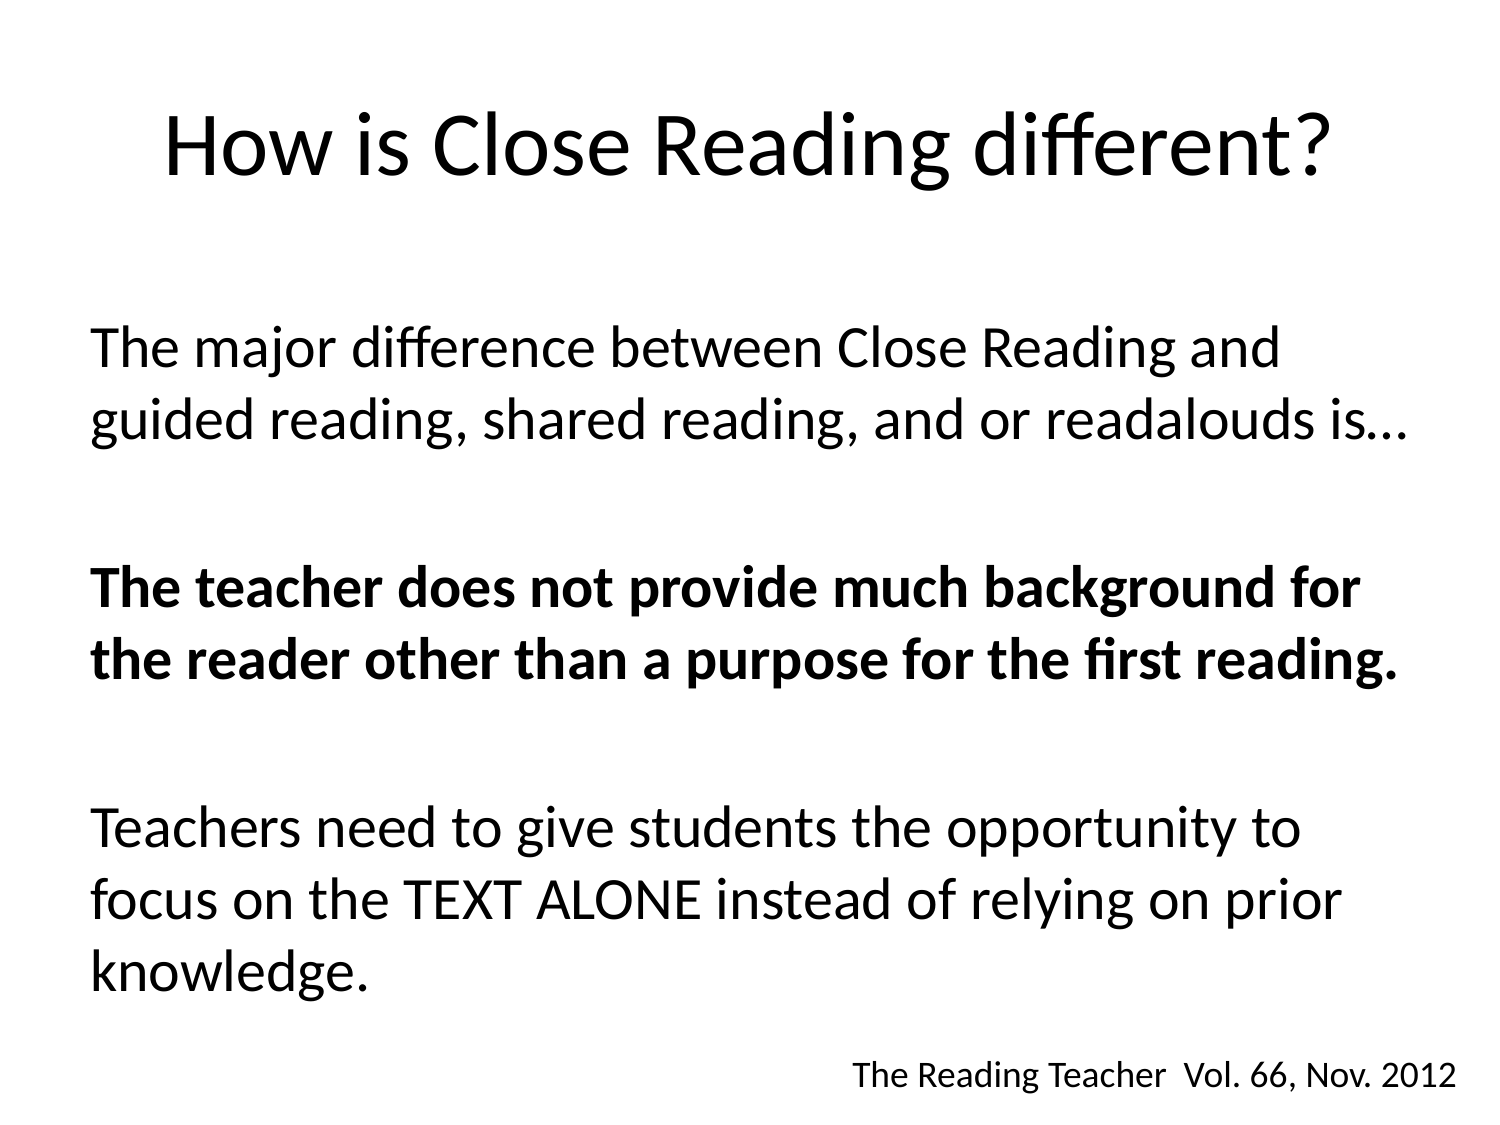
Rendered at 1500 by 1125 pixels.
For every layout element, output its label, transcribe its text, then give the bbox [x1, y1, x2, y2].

title How is Close Reading different? [50, 45, 1450, 233]
list The major difference between Close Reading and guided reading, shared reading, and or readalouds is… The teacher does not provide much background for the reader other than a purpose for the first reading. Teachers need to give students the opportunity to focus on the TEXT ALONE instead of relying on prior knowledge. [75, 299, 1425, 1043]
text_box The Reading Teacher Vol. 66, Nov. 2012 [837, 1042, 1475, 1103]
